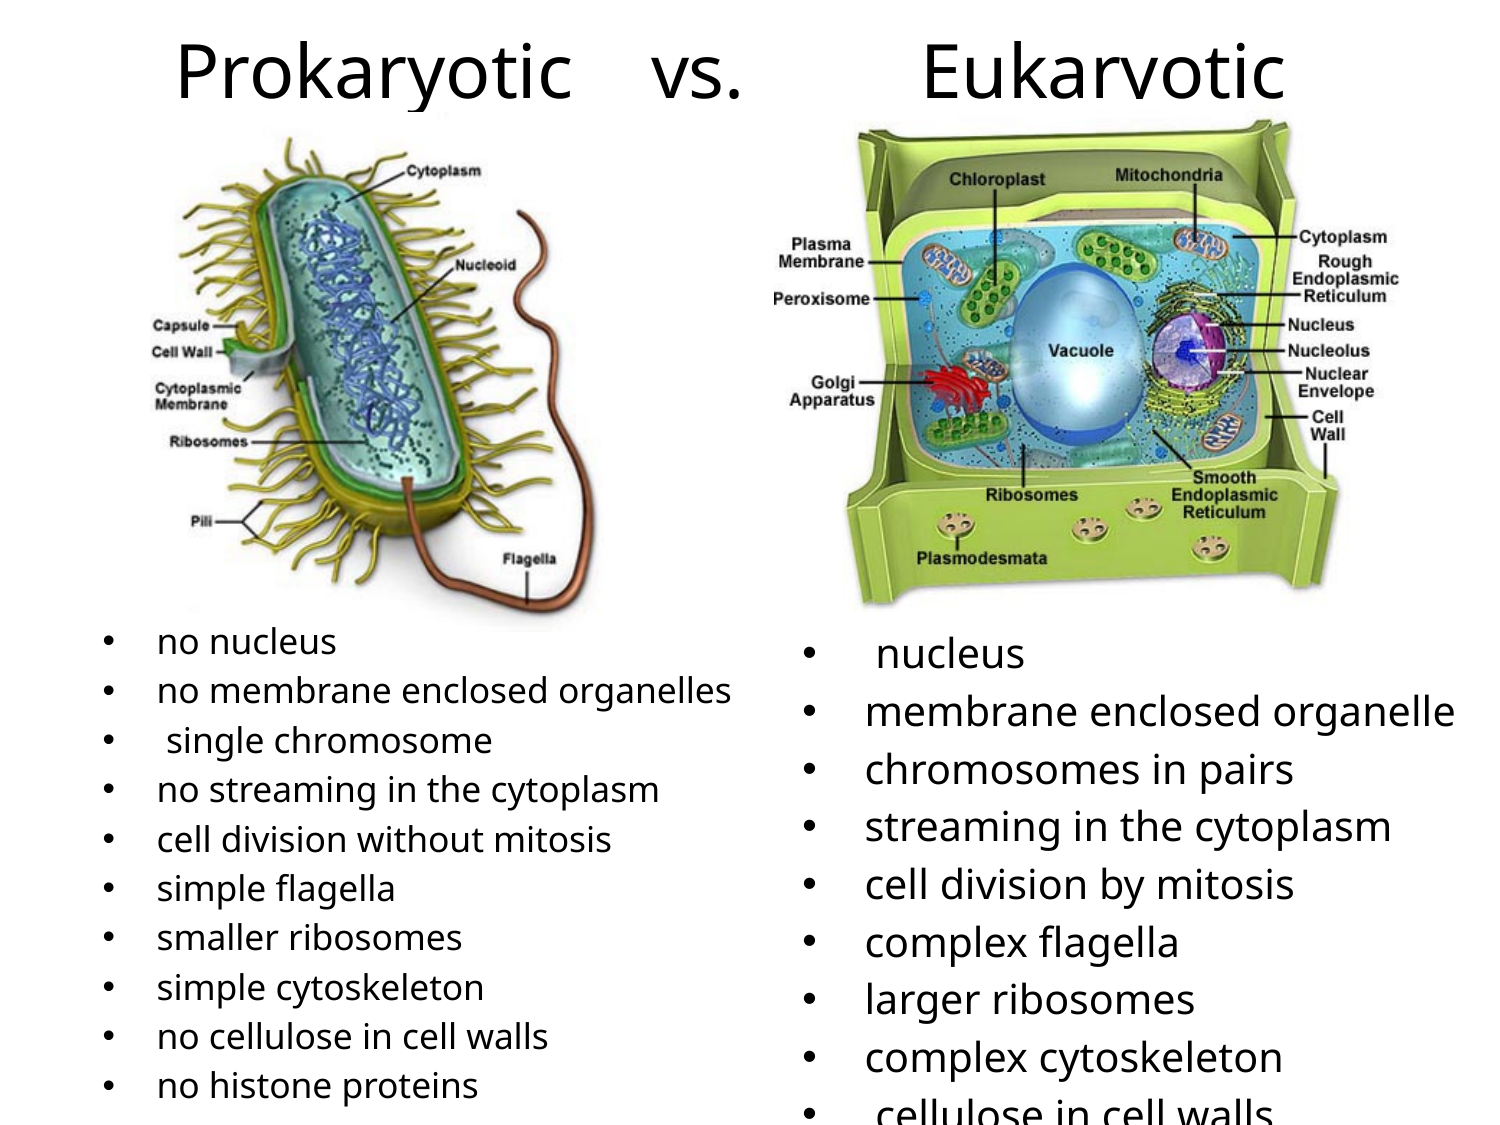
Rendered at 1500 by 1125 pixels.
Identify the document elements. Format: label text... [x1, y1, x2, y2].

text_box nucleus membrane enclosed organelle chromosomes in pairs streaming in the cytoplasm cell division by mitosis complex flagella larger ribosomes complex cytoskeleton cellulose in cell walls DNA bound to histone proteins [787, 549, 1500, 1125]
picture [774, 99, 1401, 612]
picture [149, 112, 604, 632]
title Prokaryotic vs. Eukaryotic [37, 0, 1426, 138]
list no nucleus no membrane enclosed organelles single chromosome no streaming in the cytoplasm cell division without mitosis simple flagella smaller ribosomes simple cytoskeleton no cellulose in cell walls no histone proteins [87, 562, 787, 1125]
